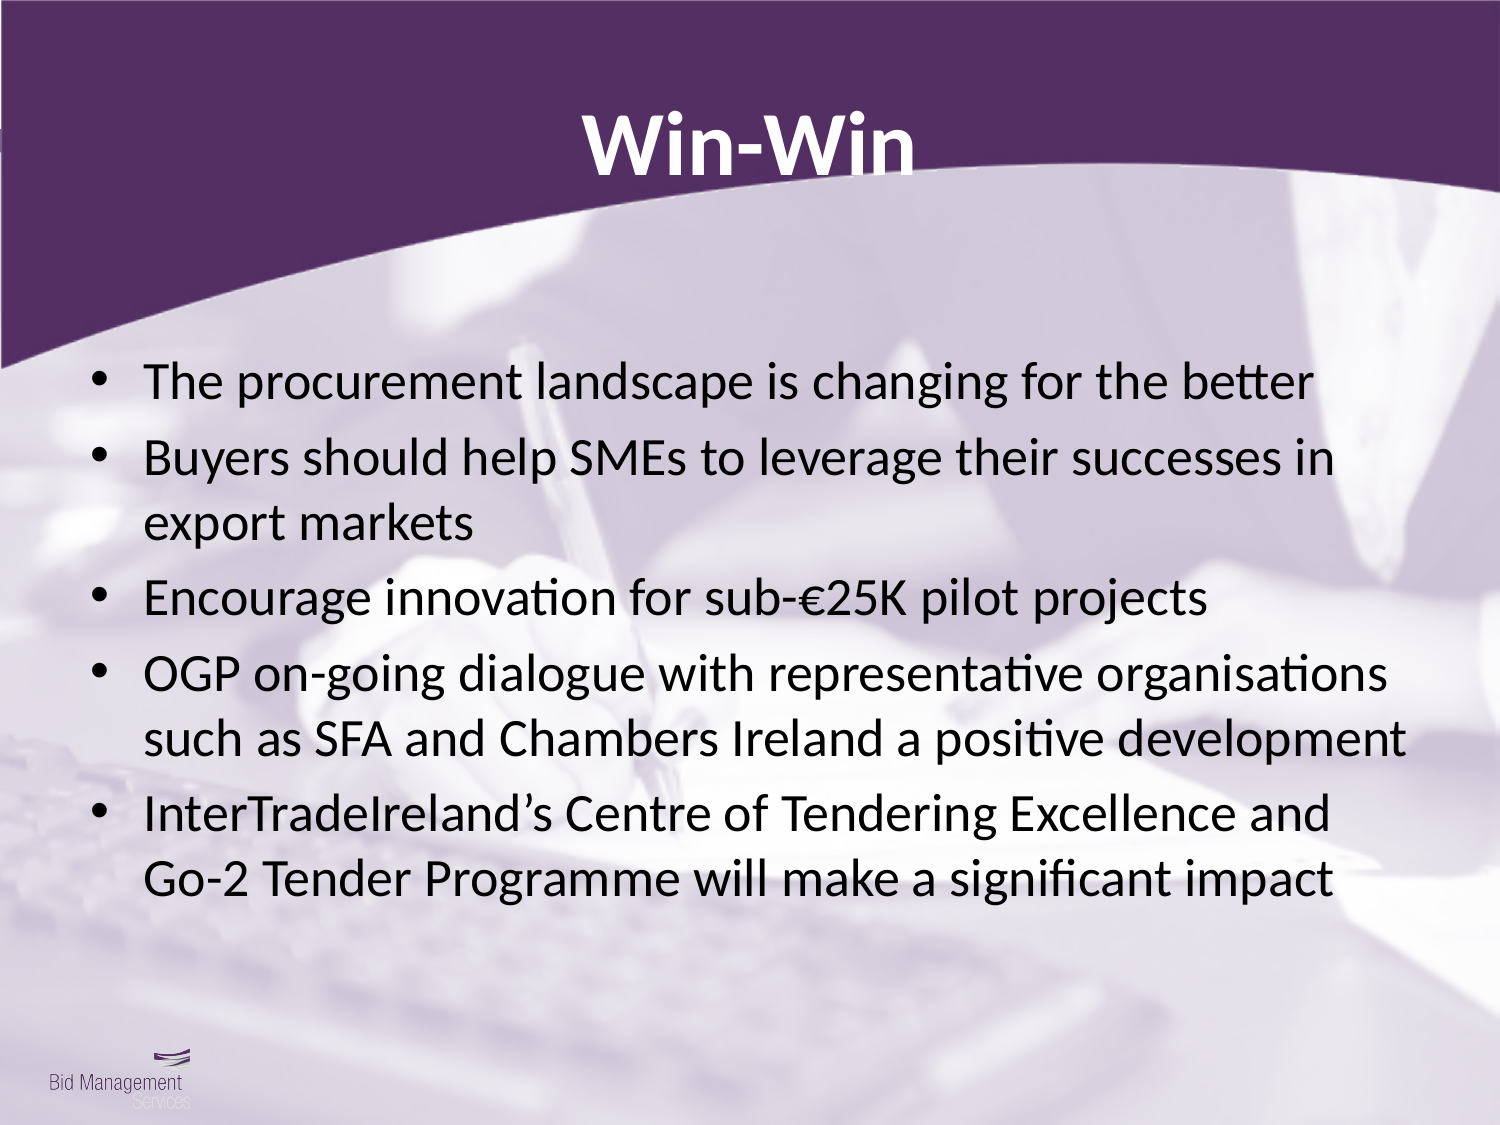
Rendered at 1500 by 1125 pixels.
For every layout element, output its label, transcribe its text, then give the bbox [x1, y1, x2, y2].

title Win-Win [75, 45, 1425, 233]
picture [2, 1, 1500, 368]
list The procurement landscape is changing for the better Buyers should help SMEs to leverage their successes in export markets Encourage innovation for sub-€25K pilot projects OGP on-going dialogue with representative organisations such as SFA and Chambers Ireland a positive development InterTradeIreland’s Centre of Tendering Excellence and Go-2 Tender Programme will make a significant impact [75, 338, 1425, 1005]
picture [25, 1031, 215, 1125]
